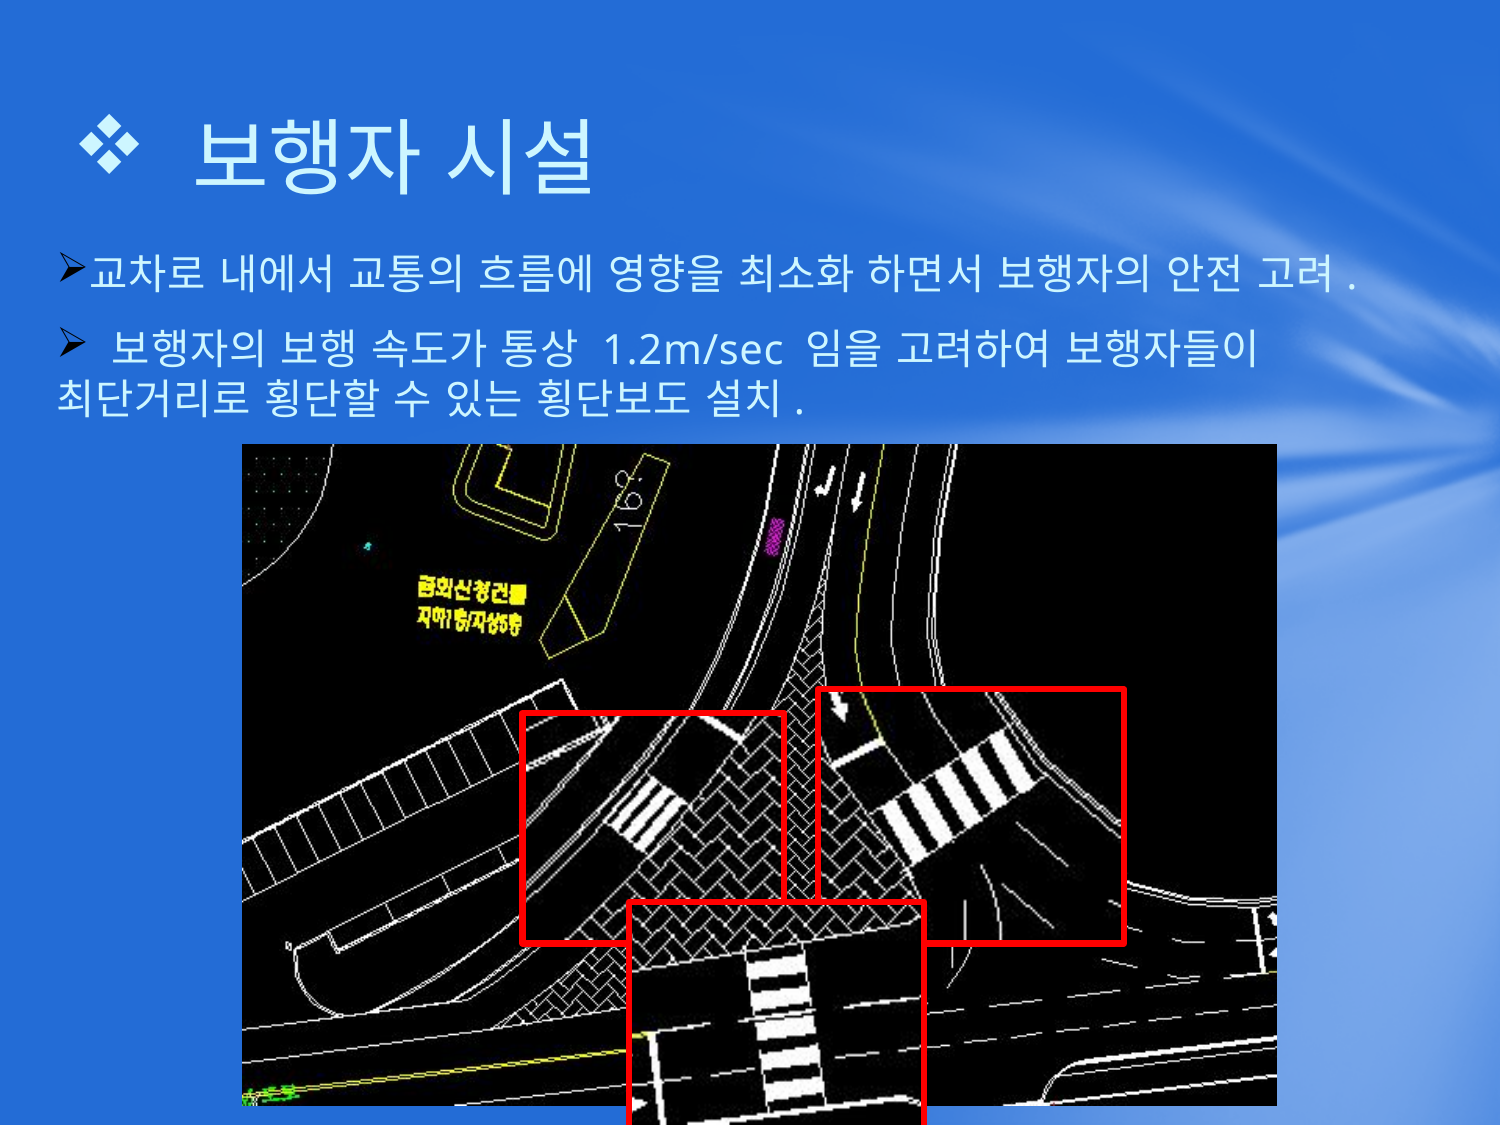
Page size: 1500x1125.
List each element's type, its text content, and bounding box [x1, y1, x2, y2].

picture [241, 444, 1277, 1107]
title 보행자 시설 [57, 37, 1318, 213]
list 교차로 내에서 교통의 흐름에 영향을 최소화 하면서 보행자의 안전 고려. 보행자의 보행 속도가 통상 1.2m/sec 임을 고려하여 보행자들이 최단거리로 횡단할 수 있는 횡단보도 설치. [41, 239, 1471, 1015]
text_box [525, 692, 1122, 1125]
